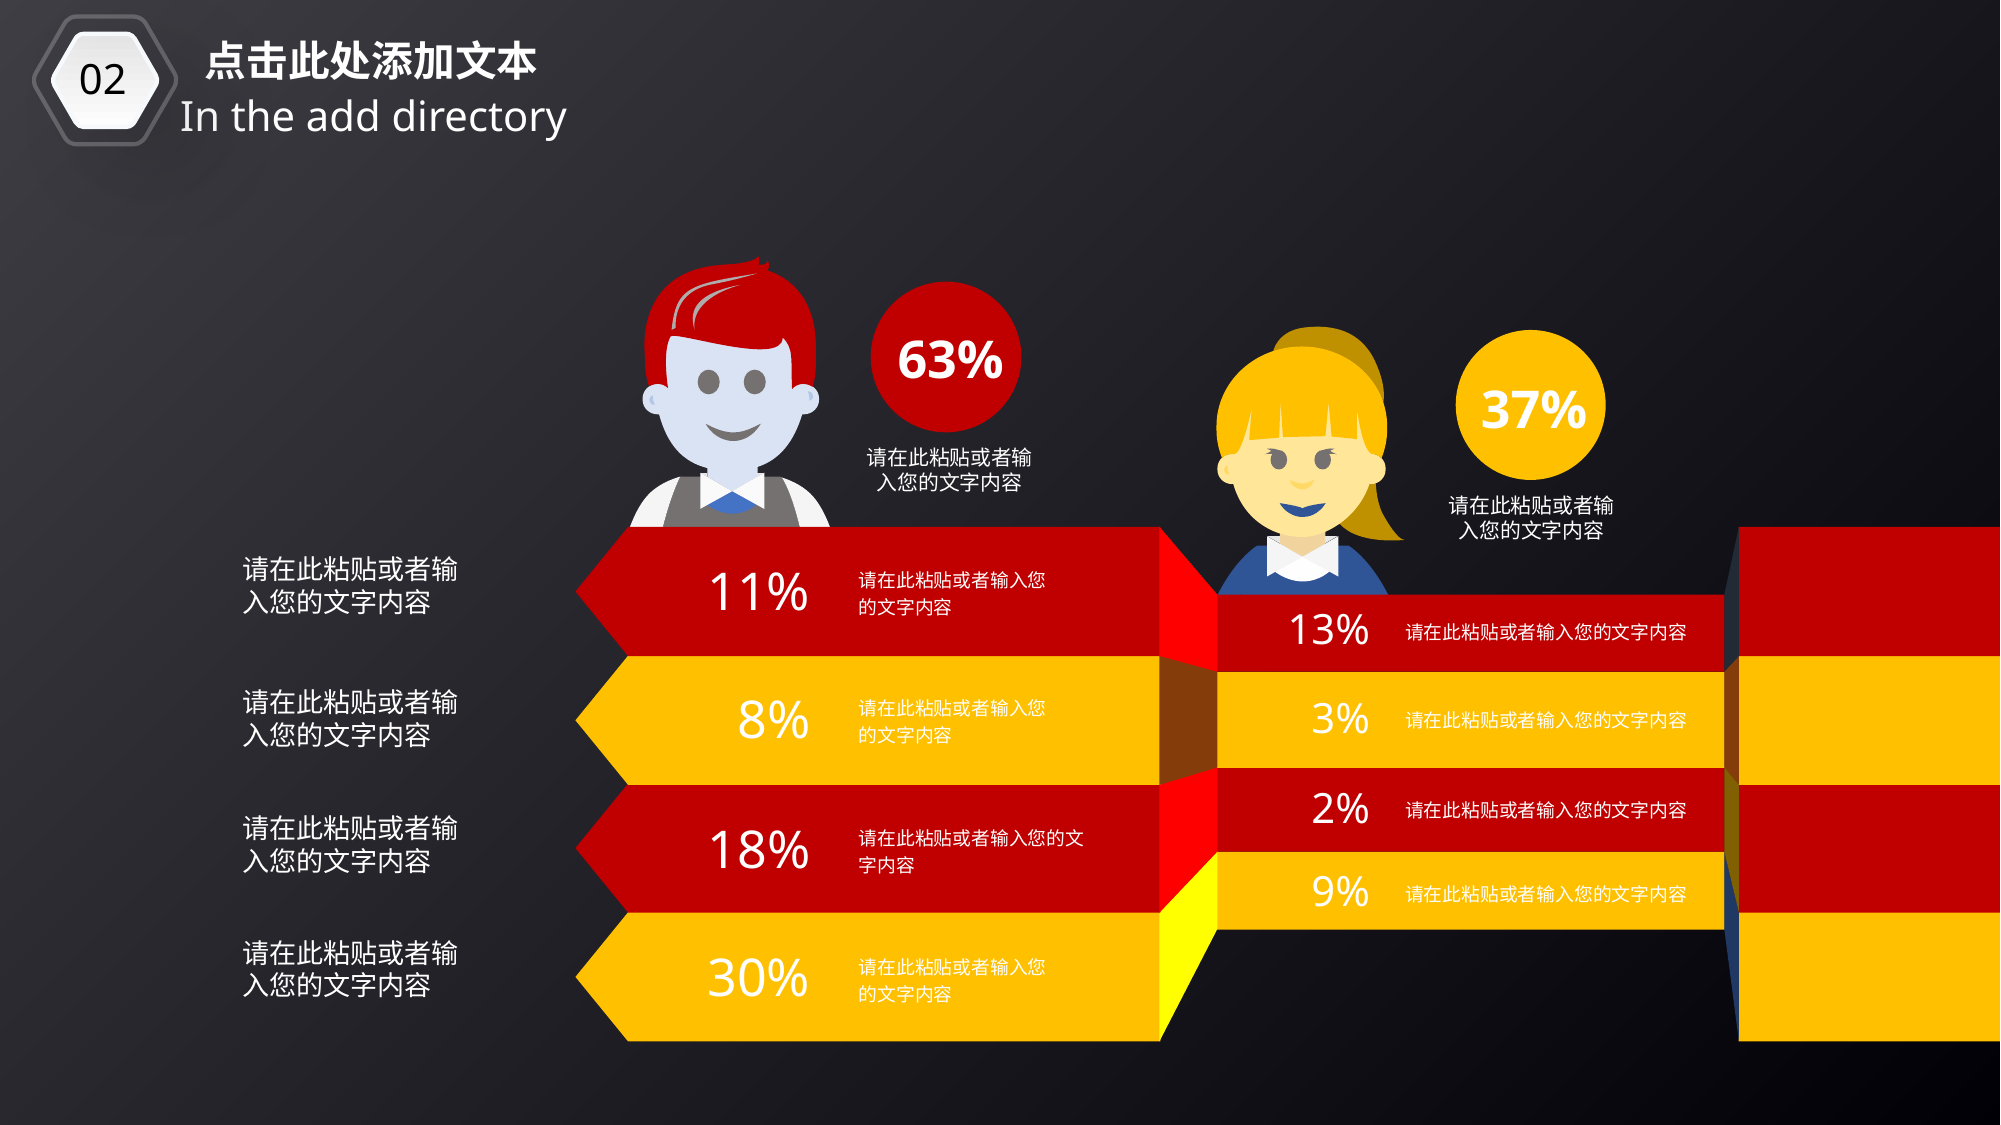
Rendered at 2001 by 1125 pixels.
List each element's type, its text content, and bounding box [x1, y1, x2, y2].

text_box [575, 785, 2000, 913]
text_box 请在此粘贴或者输入您的文字内容 [227, 928, 492, 1009]
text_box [1210, 326, 1405, 526]
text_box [575, 526, 2000, 672]
text_box [882, 280, 1010, 314]
text_box [1466, 328, 1595, 364]
text_box [881, 397, 1012, 434]
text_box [621, 256, 839, 526]
text_box 37% [1452, 364, 1615, 447]
text_box 请在此粘贴或者输入您的文字内容 [227, 804, 492, 884]
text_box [34, 16, 177, 145]
text_box 请在此粘贴或者输入您的文字内容 [1426, 485, 1636, 526]
text_box 请在此粘贴或者输入您的文字内容 [848, 436, 1051, 502]
text_box 请在此粘贴或者输入您的文字内容 [227, 678, 492, 759]
text_box 点击此处添加文本 [189, 27, 554, 82]
text_box 63% [869, 314, 1032, 397]
text_box [1467, 447, 1595, 481]
text_box 请在此粘贴或者输入您的文字内容 [227, 545, 492, 625]
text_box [575, 672, 2000, 785]
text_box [575, 913, 2000, 1042]
text_box In the add directory [223, 82, 582, 148]
